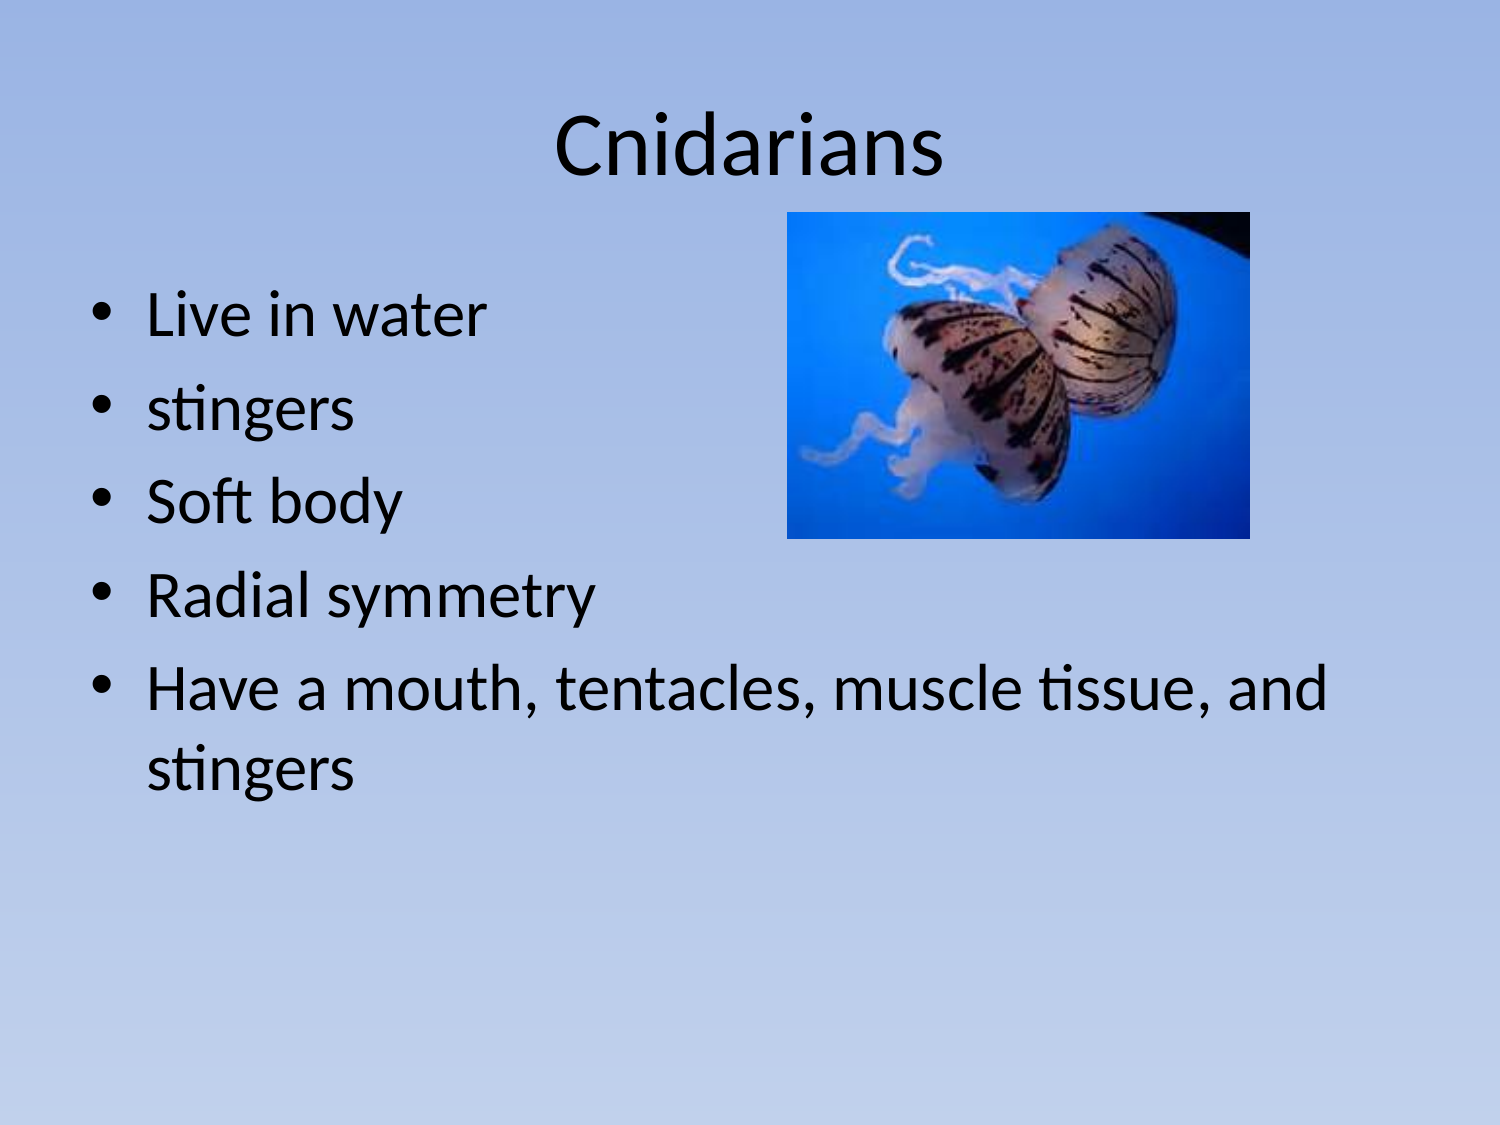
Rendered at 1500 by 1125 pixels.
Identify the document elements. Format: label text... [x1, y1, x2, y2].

picture [787, 212, 1251, 540]
title Cnidarians [75, 45, 1425, 233]
list Live in water stingers Soft body Radial symmetry Have a mouth, tentacles, muscle tissue, and stingers [75, 262, 1425, 825]
